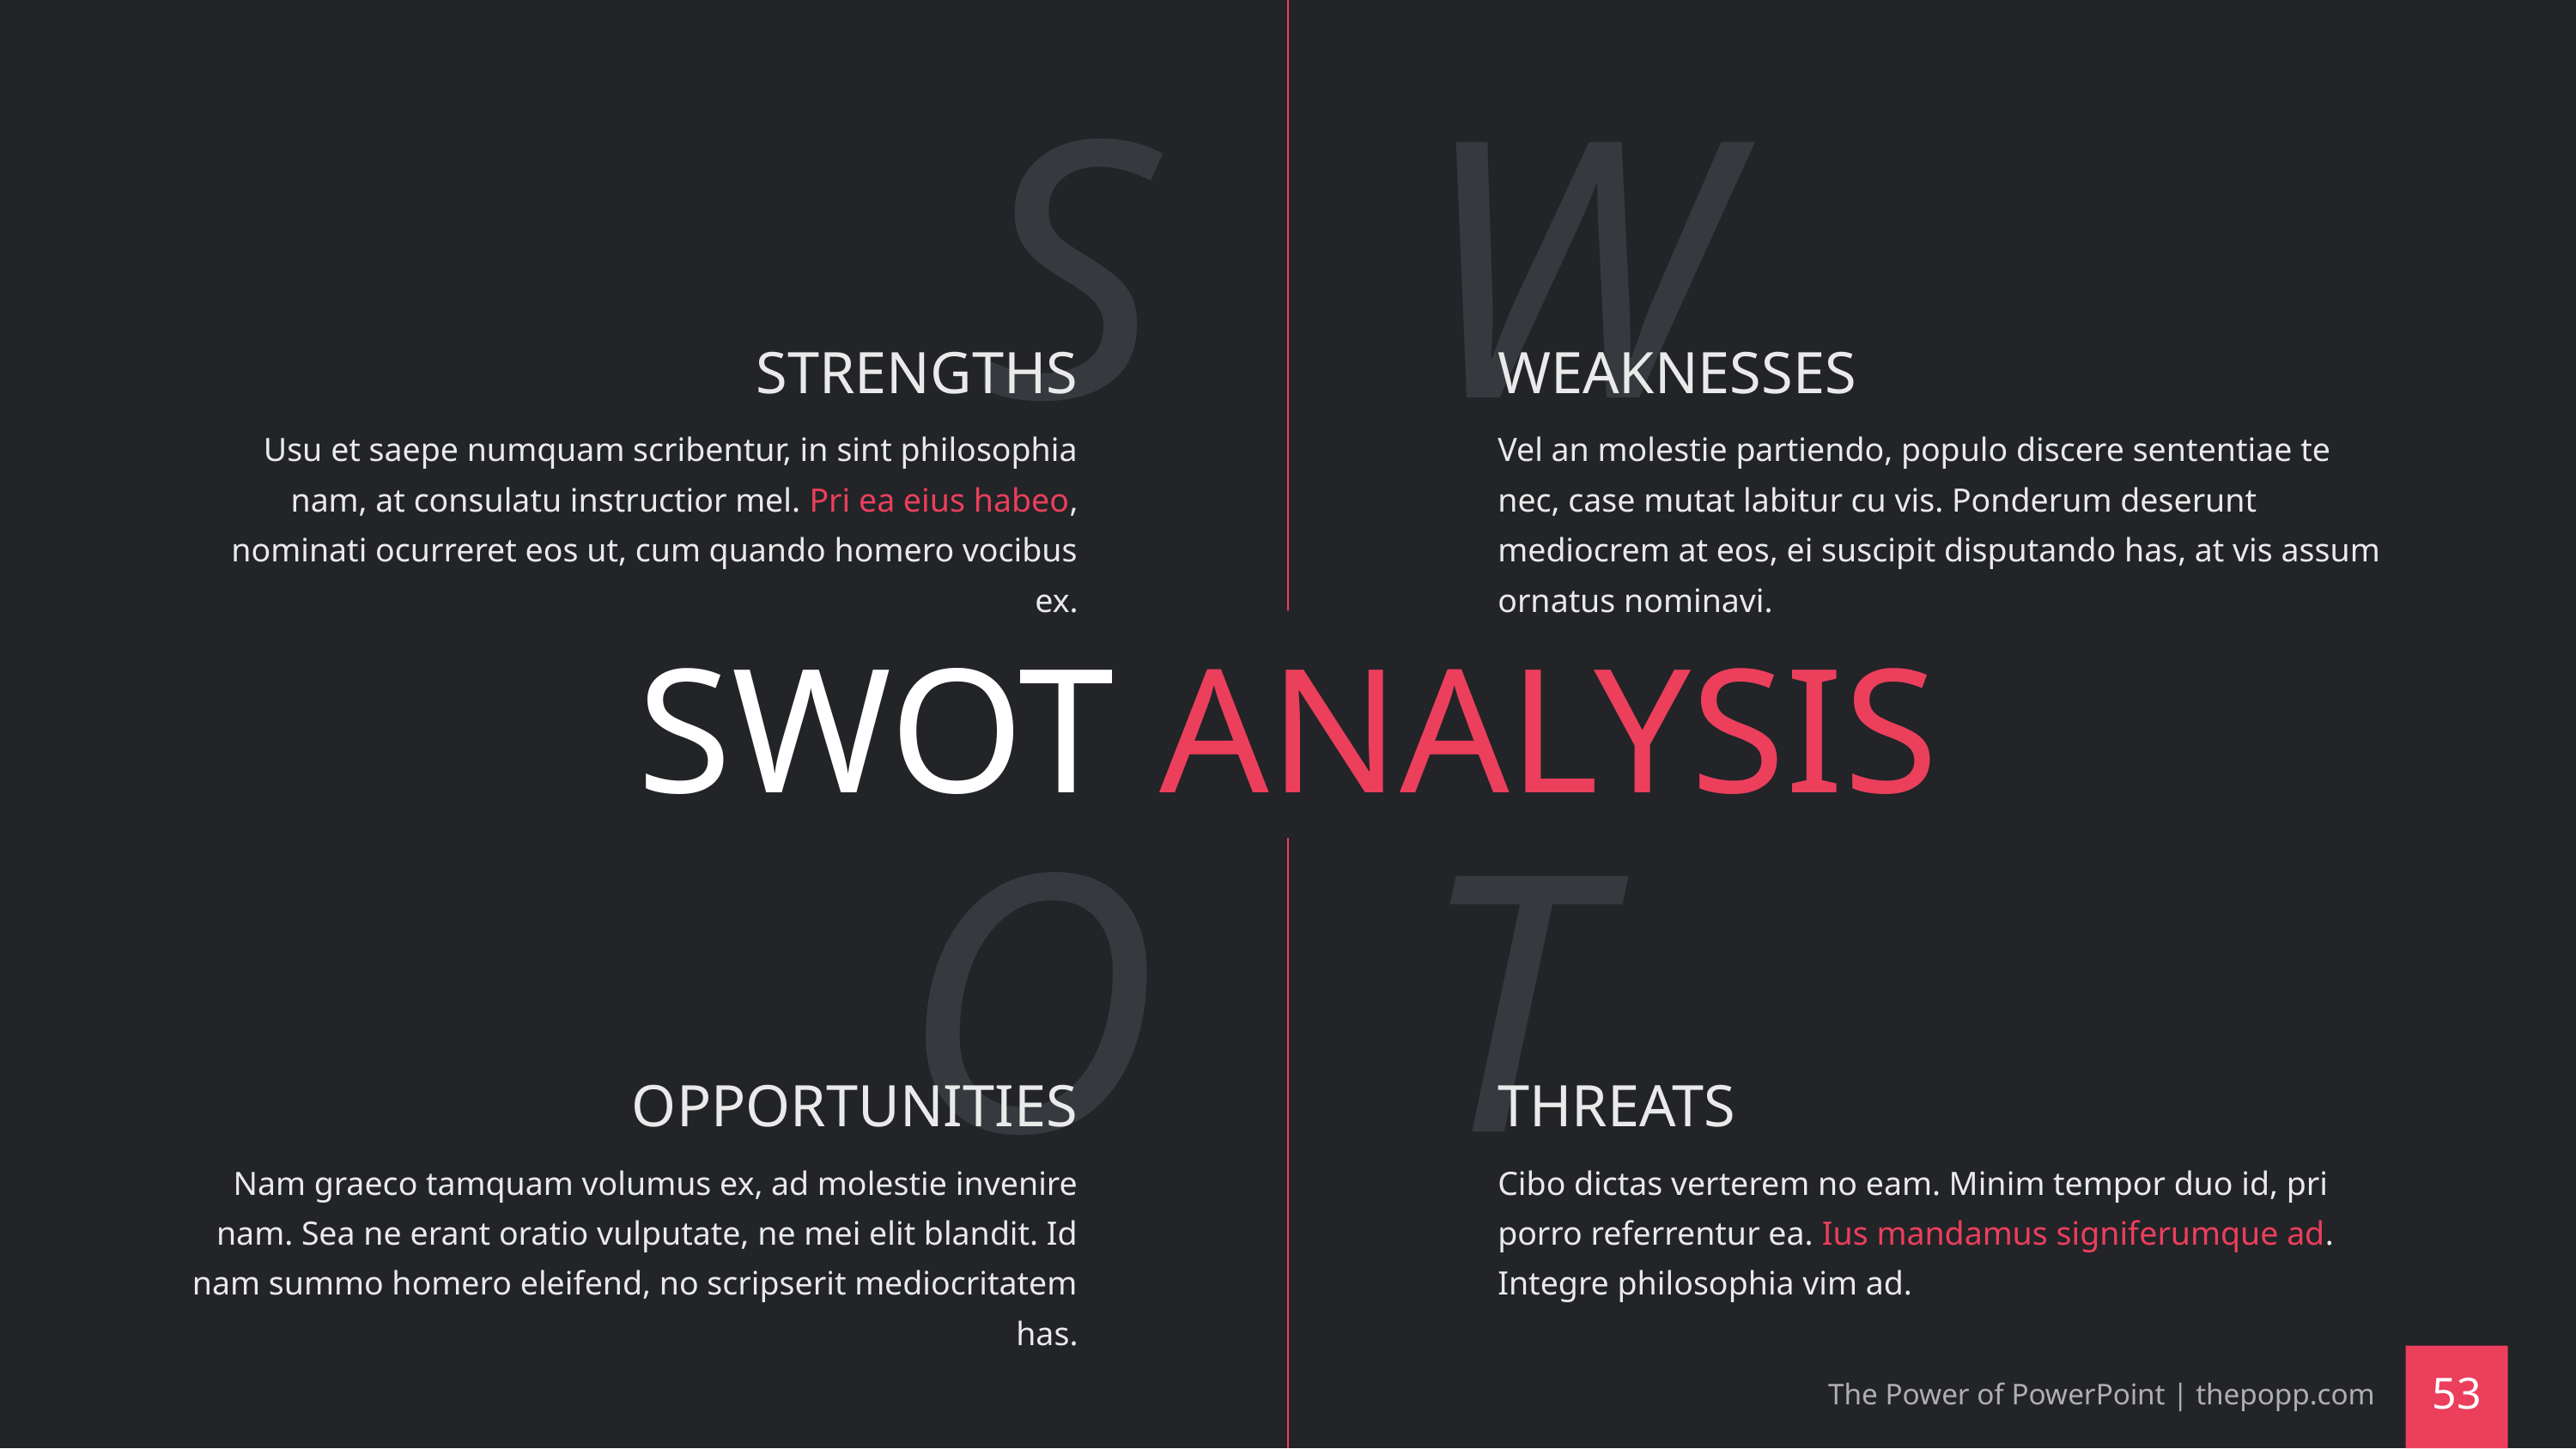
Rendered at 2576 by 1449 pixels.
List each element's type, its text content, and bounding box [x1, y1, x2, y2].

list Vel an molestie partiendo, populo discere sententiae te nec, case mutat labitur cu vis. Ponderum deserunt mediocrem at eos, ei suscipit disputando has, at vis assum ornatus nominavi. [1485, 411, 2405, 611]
title SWOT ANALYSIS [109, 610, 2467, 838]
list O [741, 802, 1171, 1175]
list T [1405, 802, 1835, 1175]
list THREATS [1485, 1037, 2405, 1144]
list Cibo dictas verterem no eam. Minim tempor duo id, pri porro referrentur ea. Ius mandamus signiferumque ad. Integre philosophia vim ad. [1485, 1144, 2405, 1344]
slide_number 53 [2404, 1356, 2509, 1434]
footer The Power of PowerPoint | thepopp.com [1519, 1356, 2389, 1434]
list S [741, 69, 1171, 442]
list Nam graeco tamquam volumus ex, ad molestie invenire nam. Sea ne erant oratio vulputate, ne mei elit blandit. Id nam summo homero eleifend, no scripserit mediocritatem has. [171, 1144, 1091, 1344]
list W [1405, 69, 1835, 442]
list OPPORTUNITIES [171, 1037, 1091, 1144]
list WEAKNESSES [1485, 303, 2405, 411]
list Usu et saepe numquam scribentur, in sint philosophia nam, at consulatu instructior mel. Pri ea eius habeo, nominati ocurreret eos ut, cum quando homero vocibus ex. [171, 411, 1091, 611]
list STRENGTHS [171, 303, 1091, 411]
